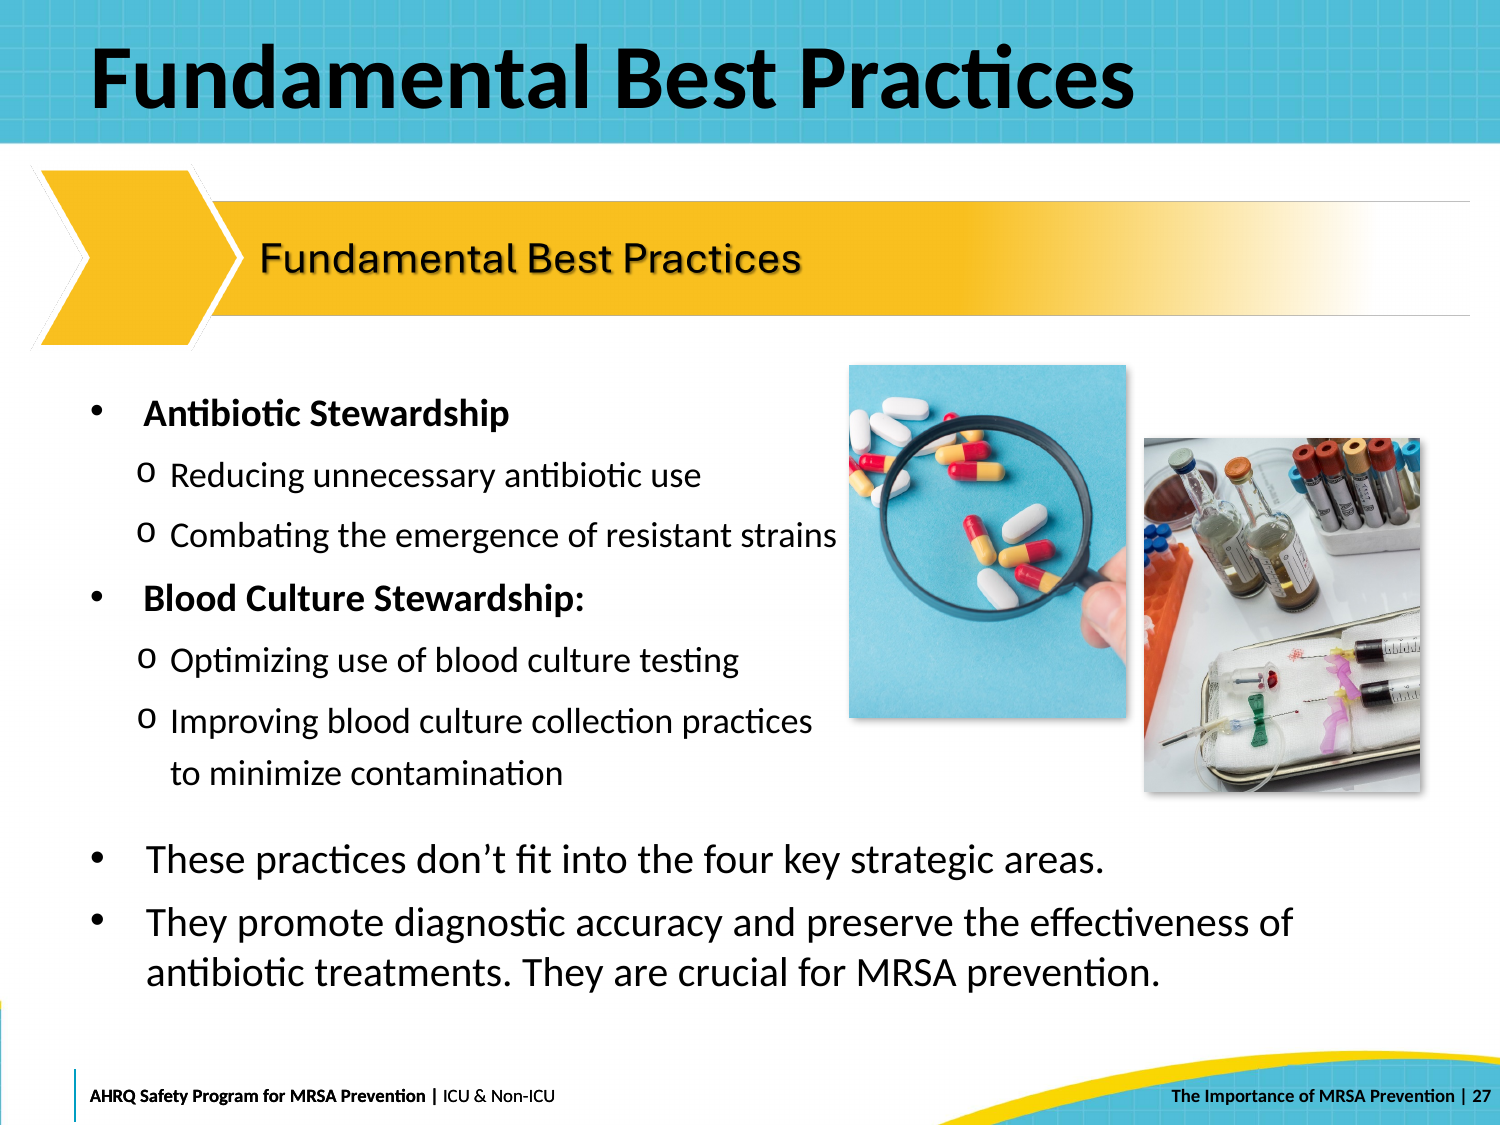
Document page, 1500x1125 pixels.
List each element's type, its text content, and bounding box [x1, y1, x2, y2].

list Antibiotic Stewardship Reducing unnecessary antibiotic use Combating the emergence of resistant strains Blood Culture Stewardship: Optimizing use of blood culture testing Improving blood culture collection practices to minimize contamination [75, 370, 861, 824]
title Fundamental Best Practices [75, 0, 1425, 150]
picture [0, 0, 1500, 1125]
slide_number | 27 [1455, 1065, 1500, 1125]
list These practices don’t fit into the four key strategic areas. They promote diagnostic accuracy and preserve the effectiveness of antibiotic treatments. They are crucial for MRSA prevention. [75, 824, 1425, 1098]
